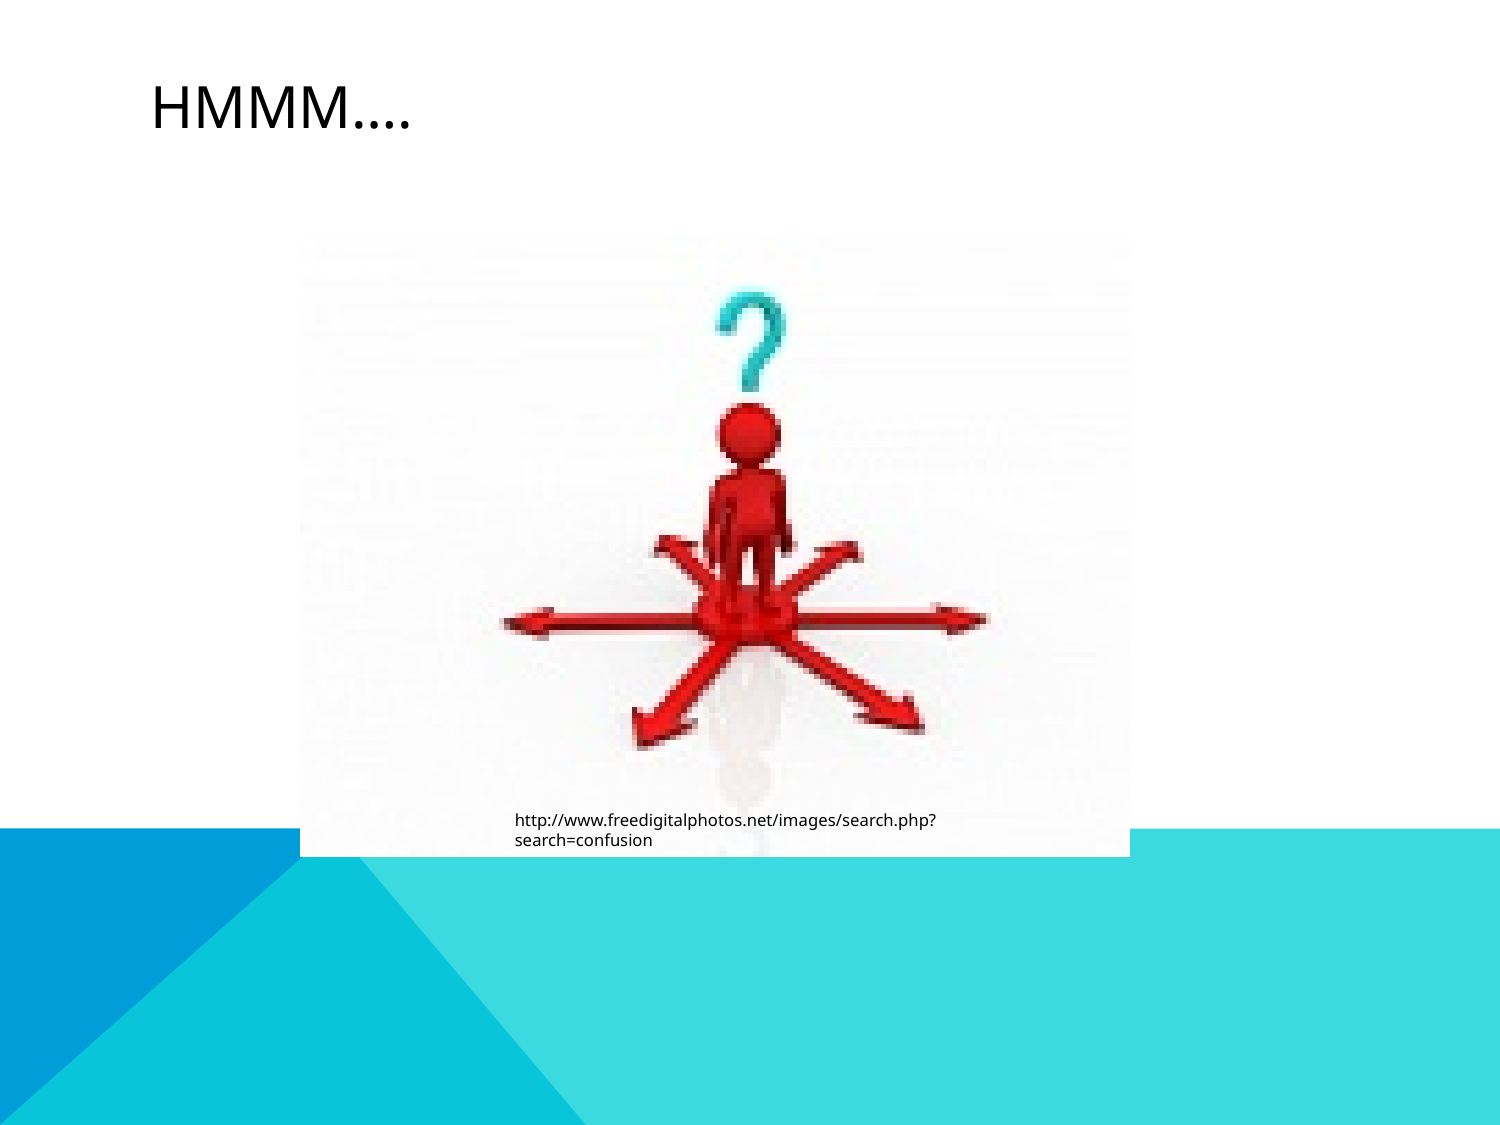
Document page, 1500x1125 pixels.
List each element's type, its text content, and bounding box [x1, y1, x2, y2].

title Hmmm…. [135, 60, 1369, 150]
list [299, 237, 1130, 858]
